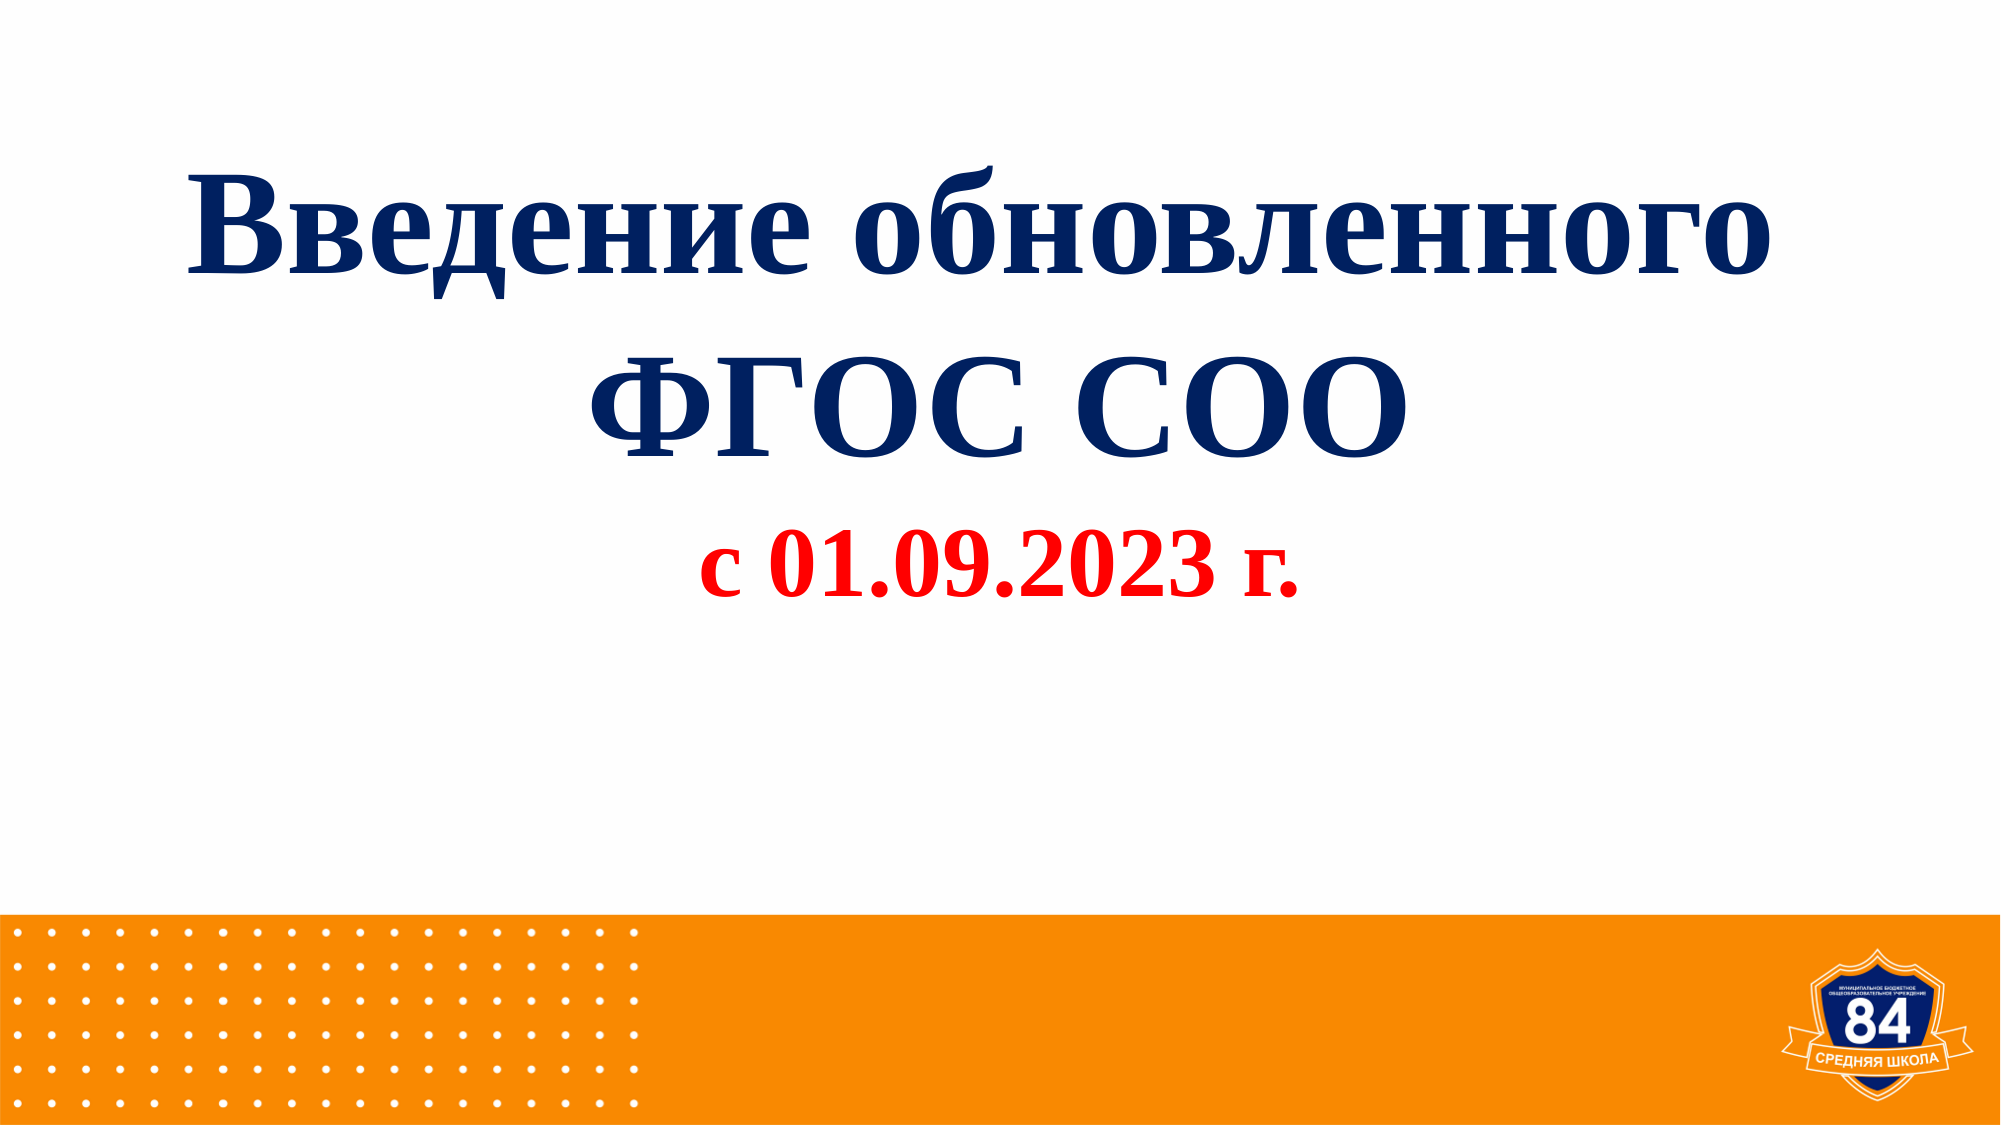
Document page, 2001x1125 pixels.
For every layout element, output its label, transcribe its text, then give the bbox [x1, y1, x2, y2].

picture [0, 0, 2001, 1125]
list Введение обновленного ФГОС СОО с 01.09.2023 г. [137, 136, 1863, 1014]
